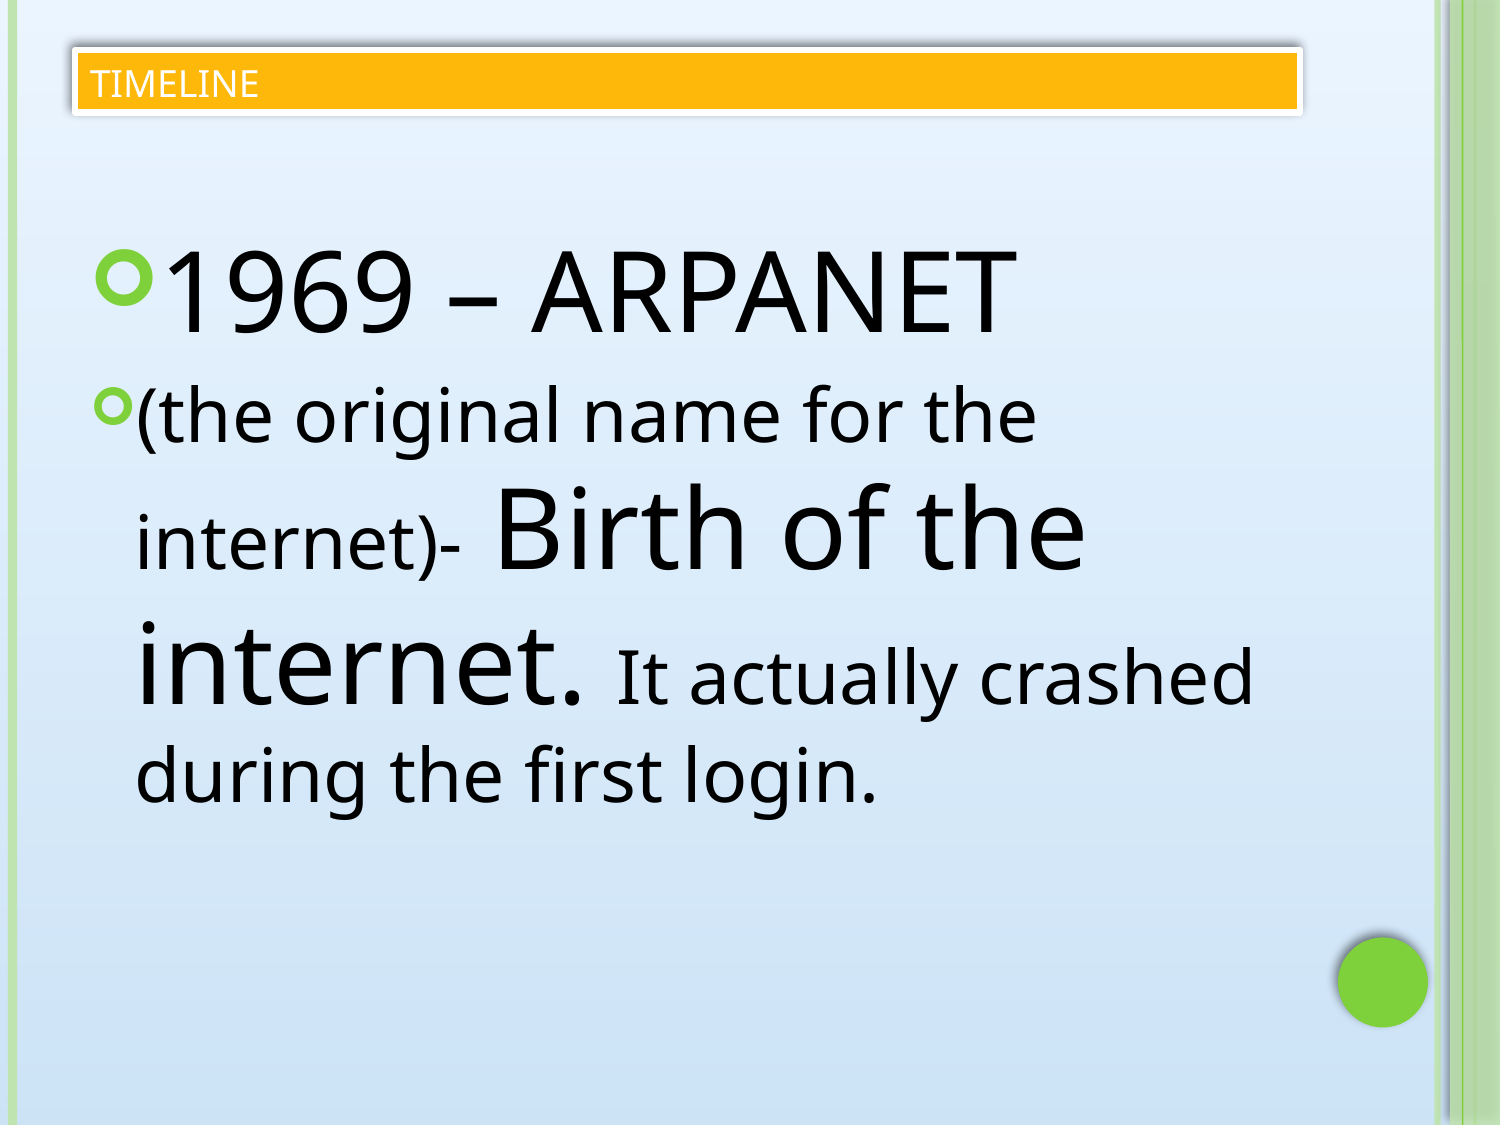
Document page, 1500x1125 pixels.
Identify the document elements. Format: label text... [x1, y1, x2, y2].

list 1969 – ARPANET (the original name for the internet)- Birth of the internet. It actually crashed during the first login. [75, 212, 1300, 1062]
title TIMELINE [72, 47, 1303, 116]
